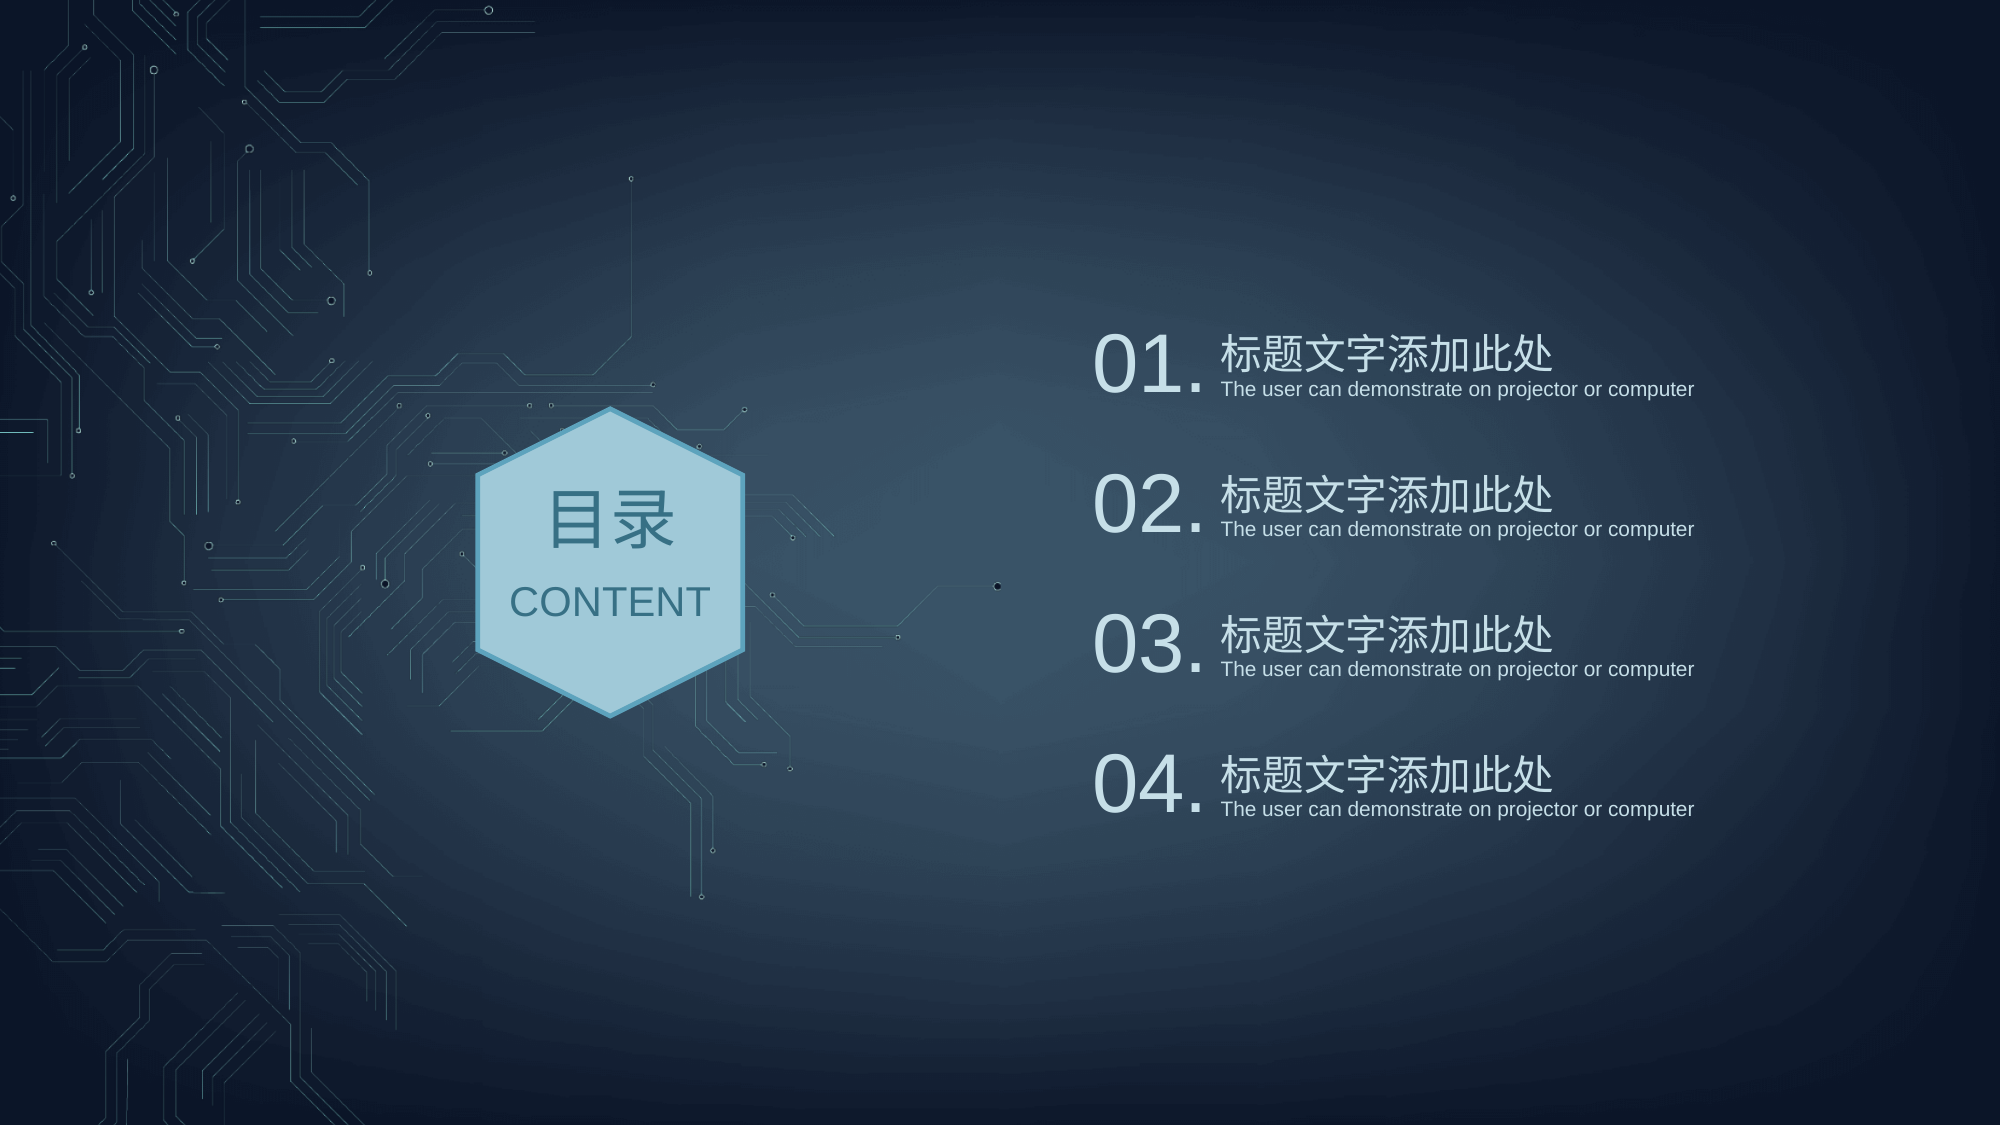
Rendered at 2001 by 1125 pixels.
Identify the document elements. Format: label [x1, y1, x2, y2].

text_box [1076, 581, 1751, 698]
picture [0, 0, 2000, 1125]
text_box [1076, 301, 1751, 418]
text_box [1076, 441, 1751, 558]
text_box [477, 408, 743, 717]
text_box [1076, 721, 1751, 838]
